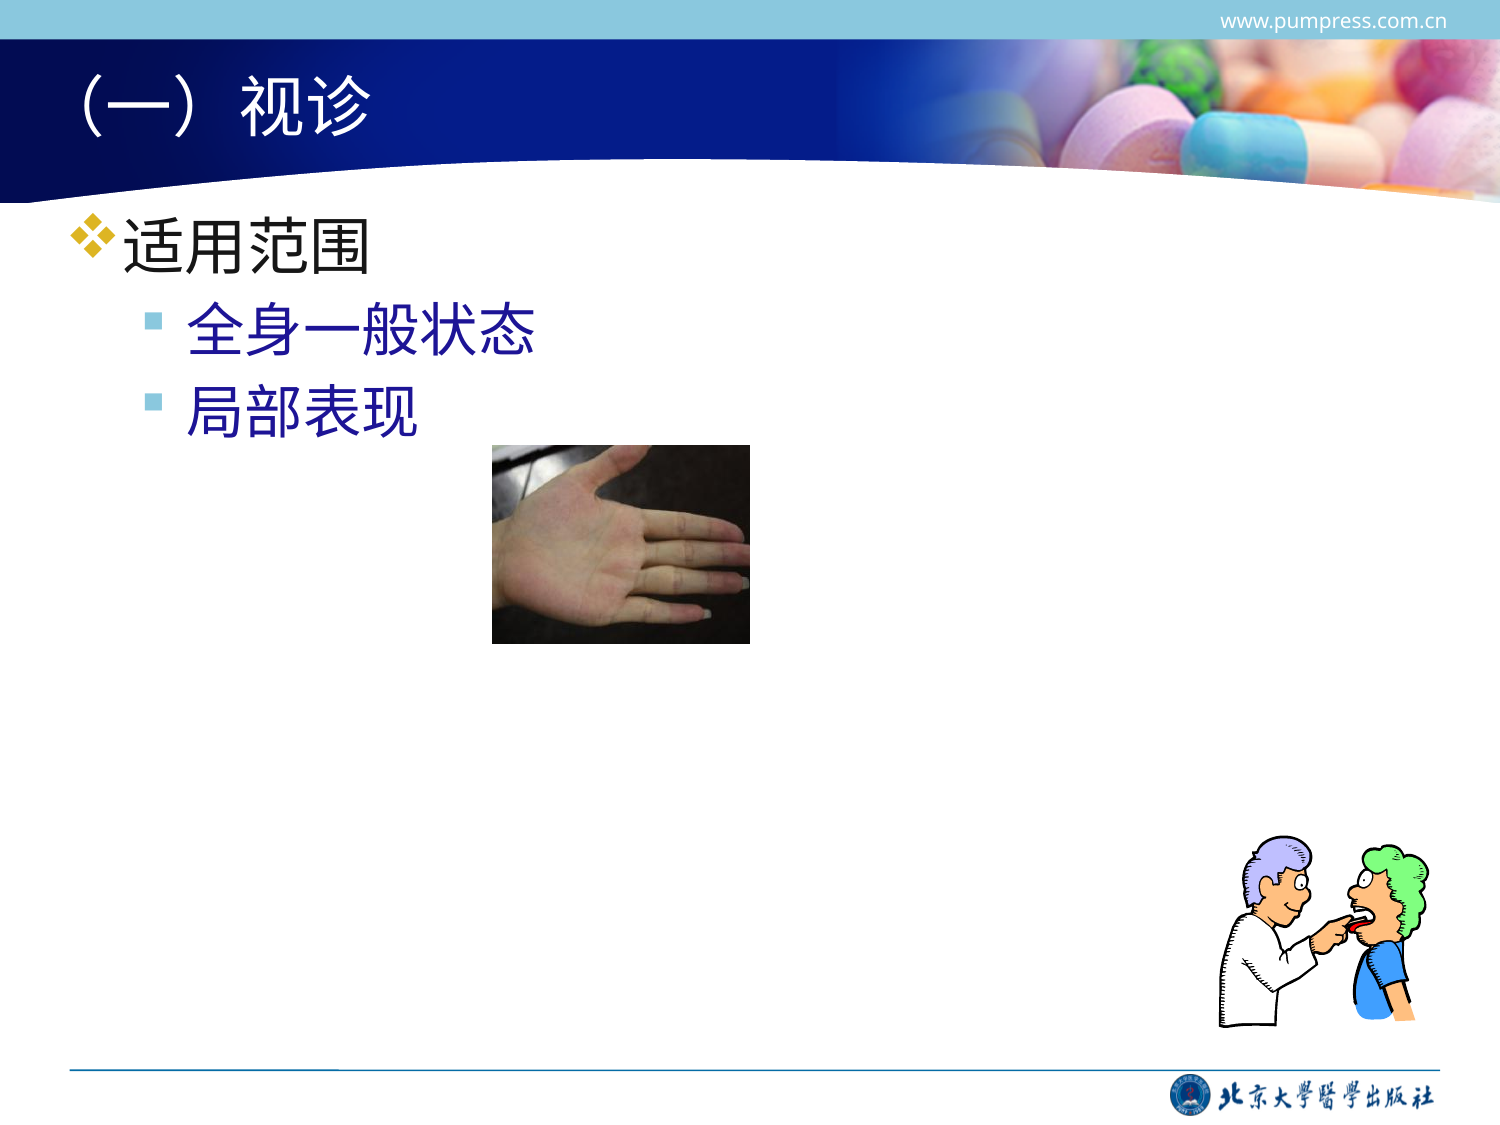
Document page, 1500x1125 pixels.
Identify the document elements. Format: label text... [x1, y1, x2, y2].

list 适用范围 全身一般状态 局部表现 [49, 198, 1463, 1026]
picture [0, 40, 1500, 203]
title （一）视诊 [23, 58, 1349, 152]
picture [1218, 831, 1433, 1028]
picture [1170, 1074, 1436, 1118]
picture [491, 445, 751, 644]
slide_number www.pumpress.com.cn [1024, 0, 1463, 38]
